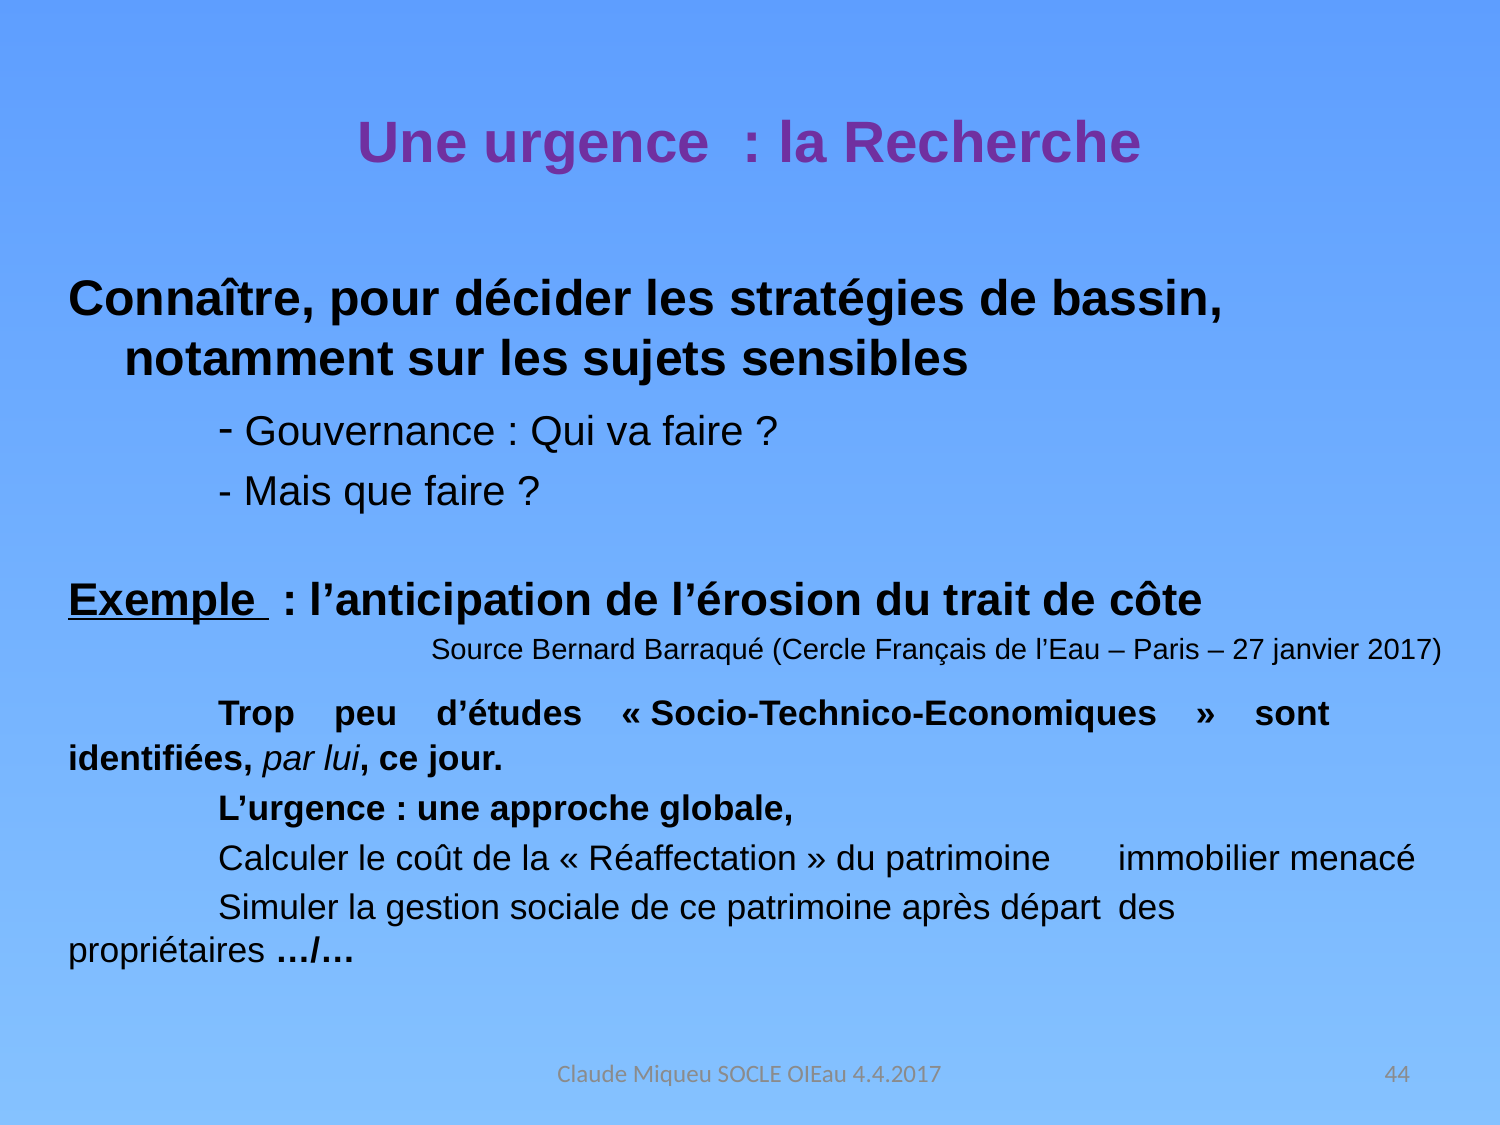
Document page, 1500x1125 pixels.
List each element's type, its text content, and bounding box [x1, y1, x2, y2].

slide_number 44 [1074, 1042, 1425, 1103]
list Connaître, pour décider les stratégies de bassin, notamment sur les sujets sensibles - Gouvernance : Qui va faire ? - Mais que faire ? Exemple : l’anticipation de l’érosion du trait de côte Source Bernard Barraqué (Cercle Français de l’Eau – Paris – 27 janvier 2017) Trop peu d’études « Socio-Technico-Economiques » sont identifiées, par lui, ce jour. L’urgence : une approche globale, Calculer le coût de la « Réaffectation » du patrimoine immobilier menacé Simuler la gestion sociale de ce patrimoine après départ des propriétaires …/… [53, 257, 1459, 1043]
title Une urgence : la Recherche [75, 45, 1425, 233]
footer Claude Miqueu SOCLE OIEau 4.4.2017 [512, 1042, 988, 1103]
